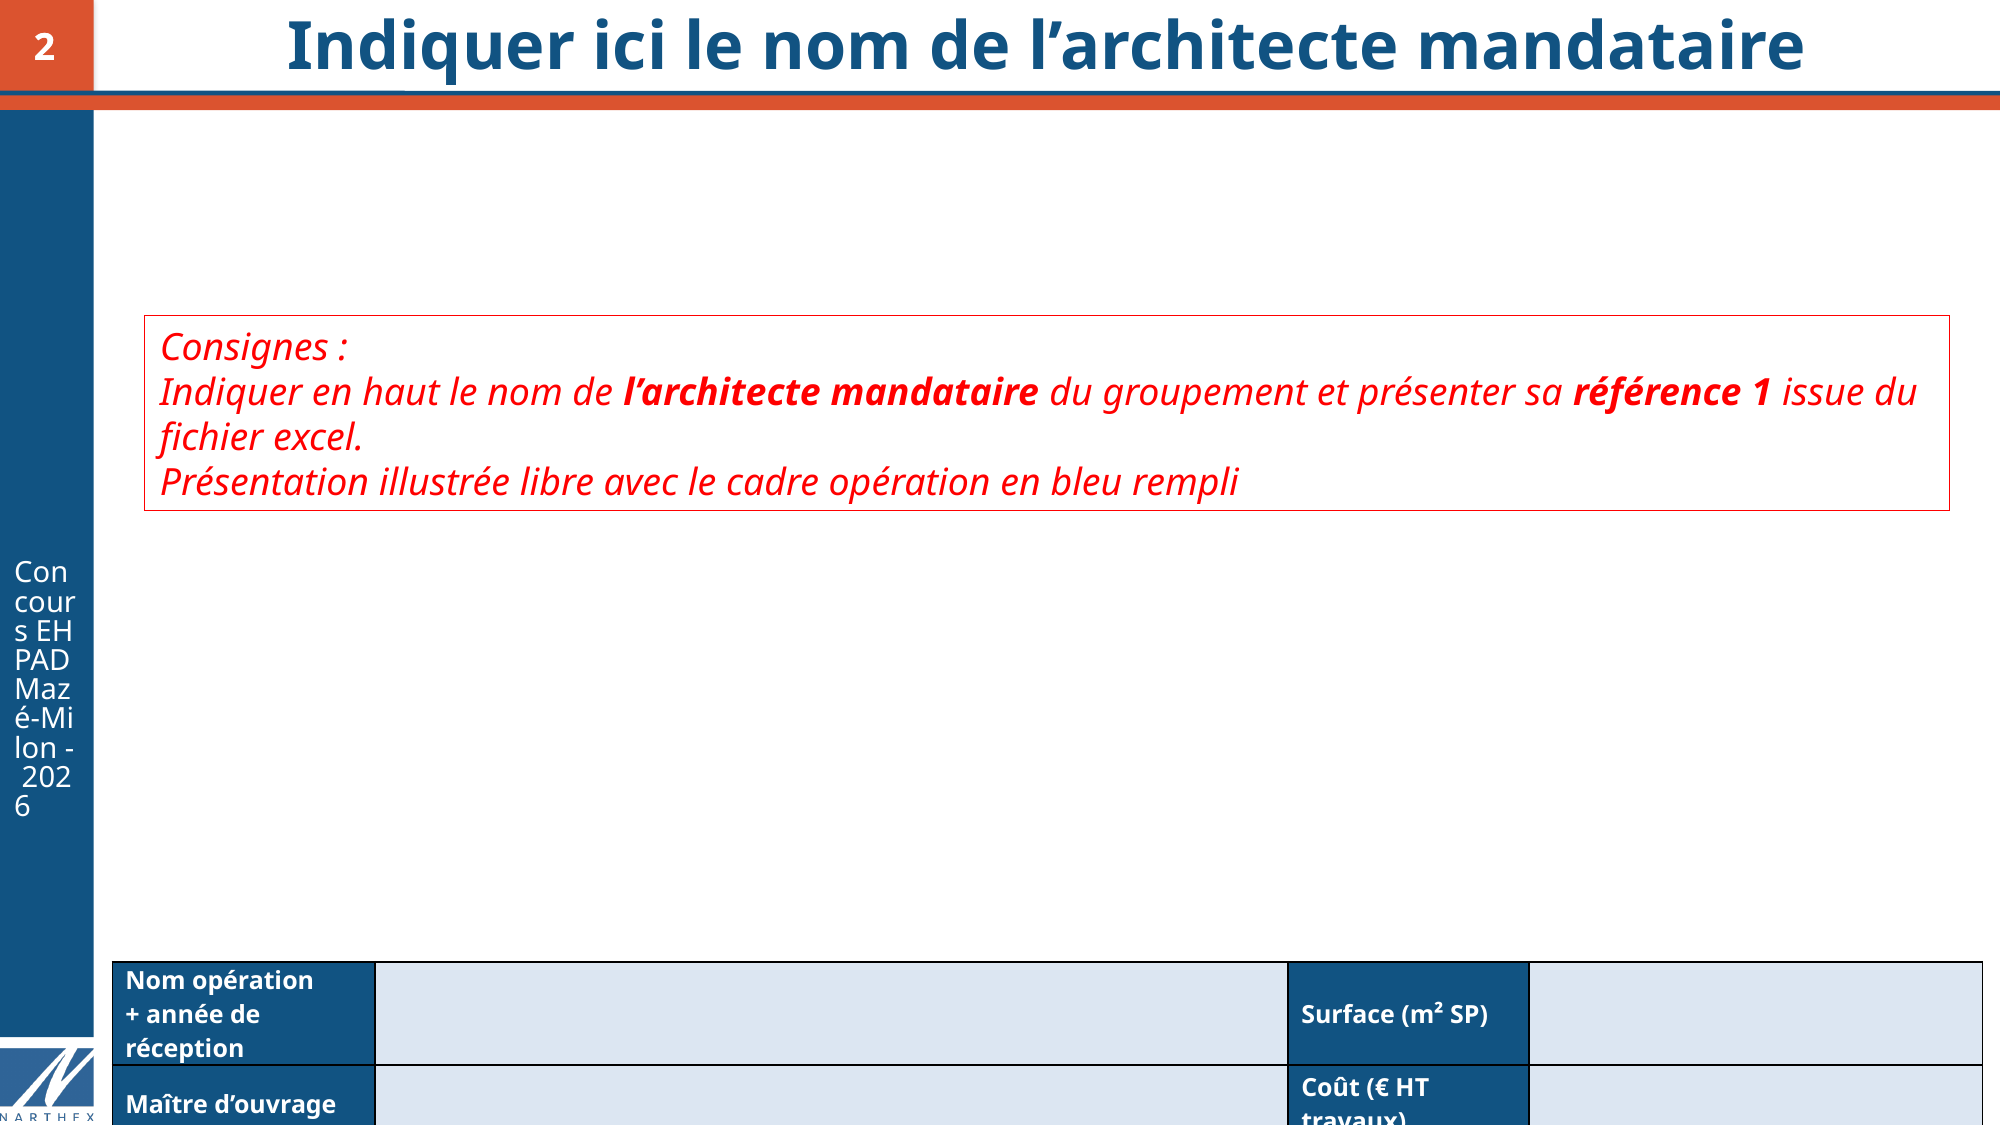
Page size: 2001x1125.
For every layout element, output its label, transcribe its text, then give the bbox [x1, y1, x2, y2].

table_header [1530, 963, 1982, 1064]
footer Concours EHPAD Mazé-Milon - 2026 [0, 110, 94, 1038]
table_cell Maître d’ouvrage [113, 1066, 374, 1125]
text_box Consignes : Indiquer en haut le nom de l’architecte mandataire du groupement et présenter sa référence 1 issue du fichier excel. Présentation illustrée libre avec le cadre opération en bleu rempli [144, 315, 1950, 511]
table_header Surface (m² SP) [1289, 963, 1528, 1064]
table_header Nom opération + année de réception [113, 963, 374, 1064]
title Indiquer ici le nom de l’architecte mandataire [110, 0, 1985, 96]
table_cell [376, 1066, 1287, 1125]
table_cell [1530, 1066, 1982, 1125]
table_cell Coût (€ HT travaux) [1289, 1066, 1528, 1125]
table_header [376, 963, 1287, 1064]
